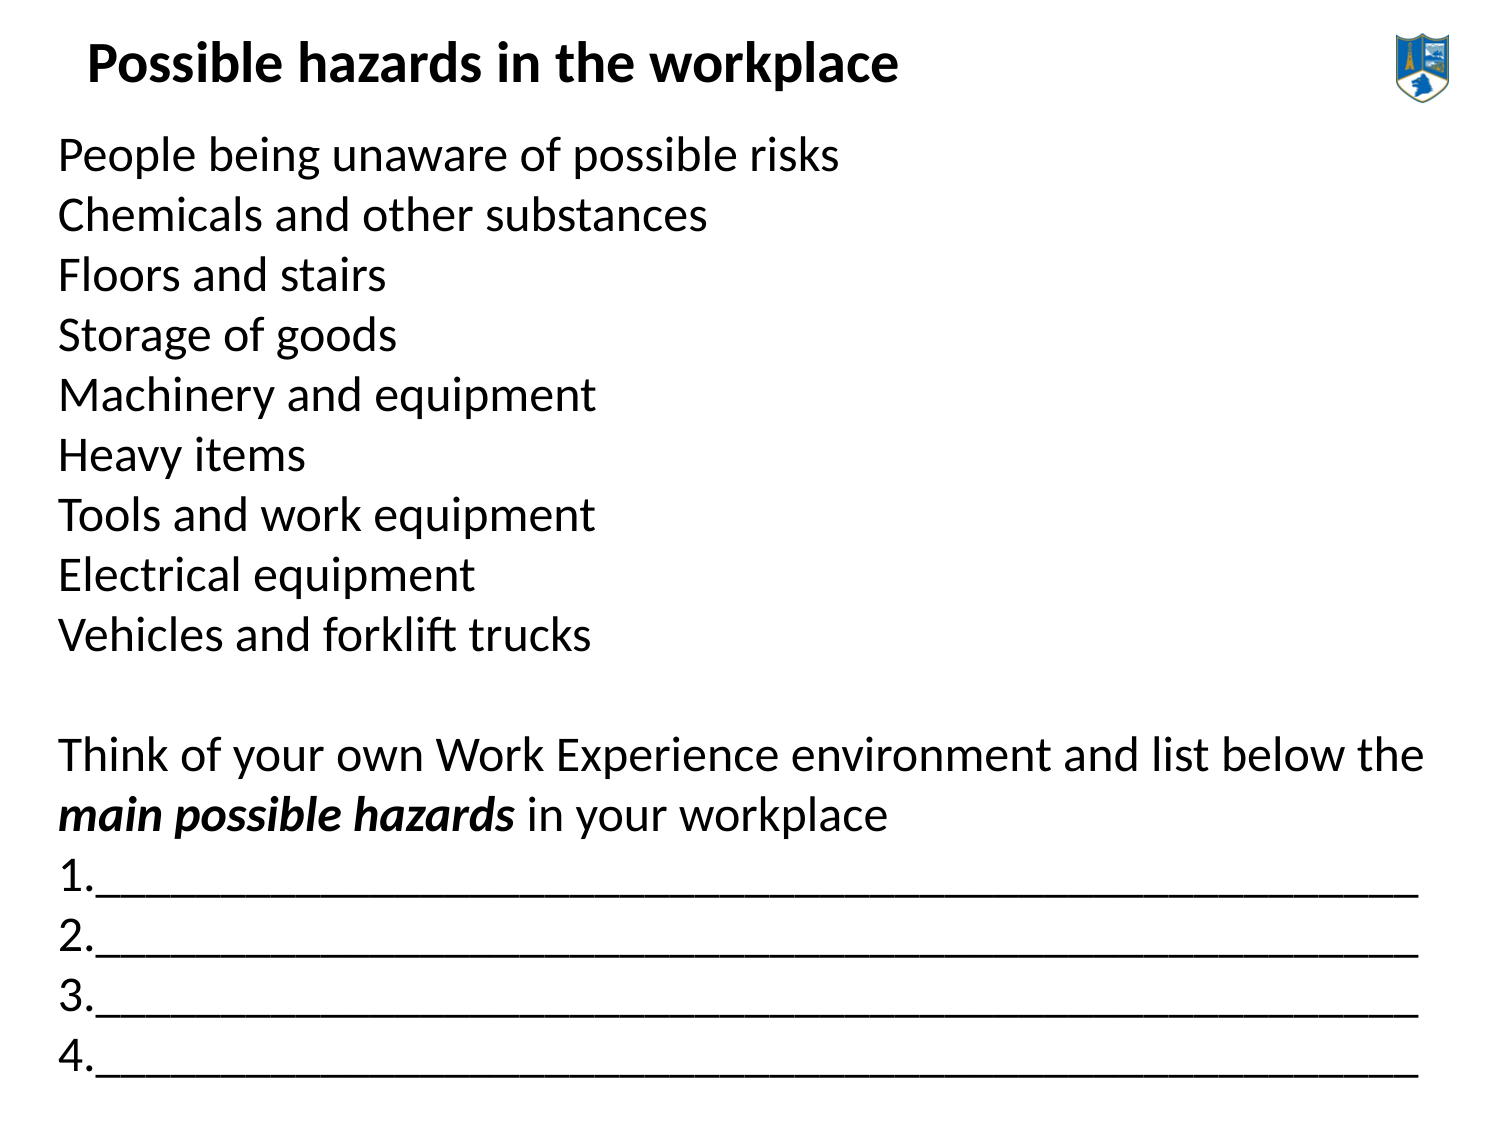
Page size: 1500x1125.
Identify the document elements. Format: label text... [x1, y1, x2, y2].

text_box Possible hazards in the workplace [0, 17, 1002, 102]
picture [1396, 33, 1449, 103]
text_box People being unaware of possible risks Chemicals and other substances Floors and stairs Storage of goods Machinery and equipment Heavy items Tools and work equipment Electrical equipment Vehicles and forklift trucks Think of your own Work Experience environment and list below the main possible hazards in your workplace 1._____________________________________________________2._____________________________________________________3._____________________________________________________4._____________________________________________________ [43, 113, 1458, 1089]
